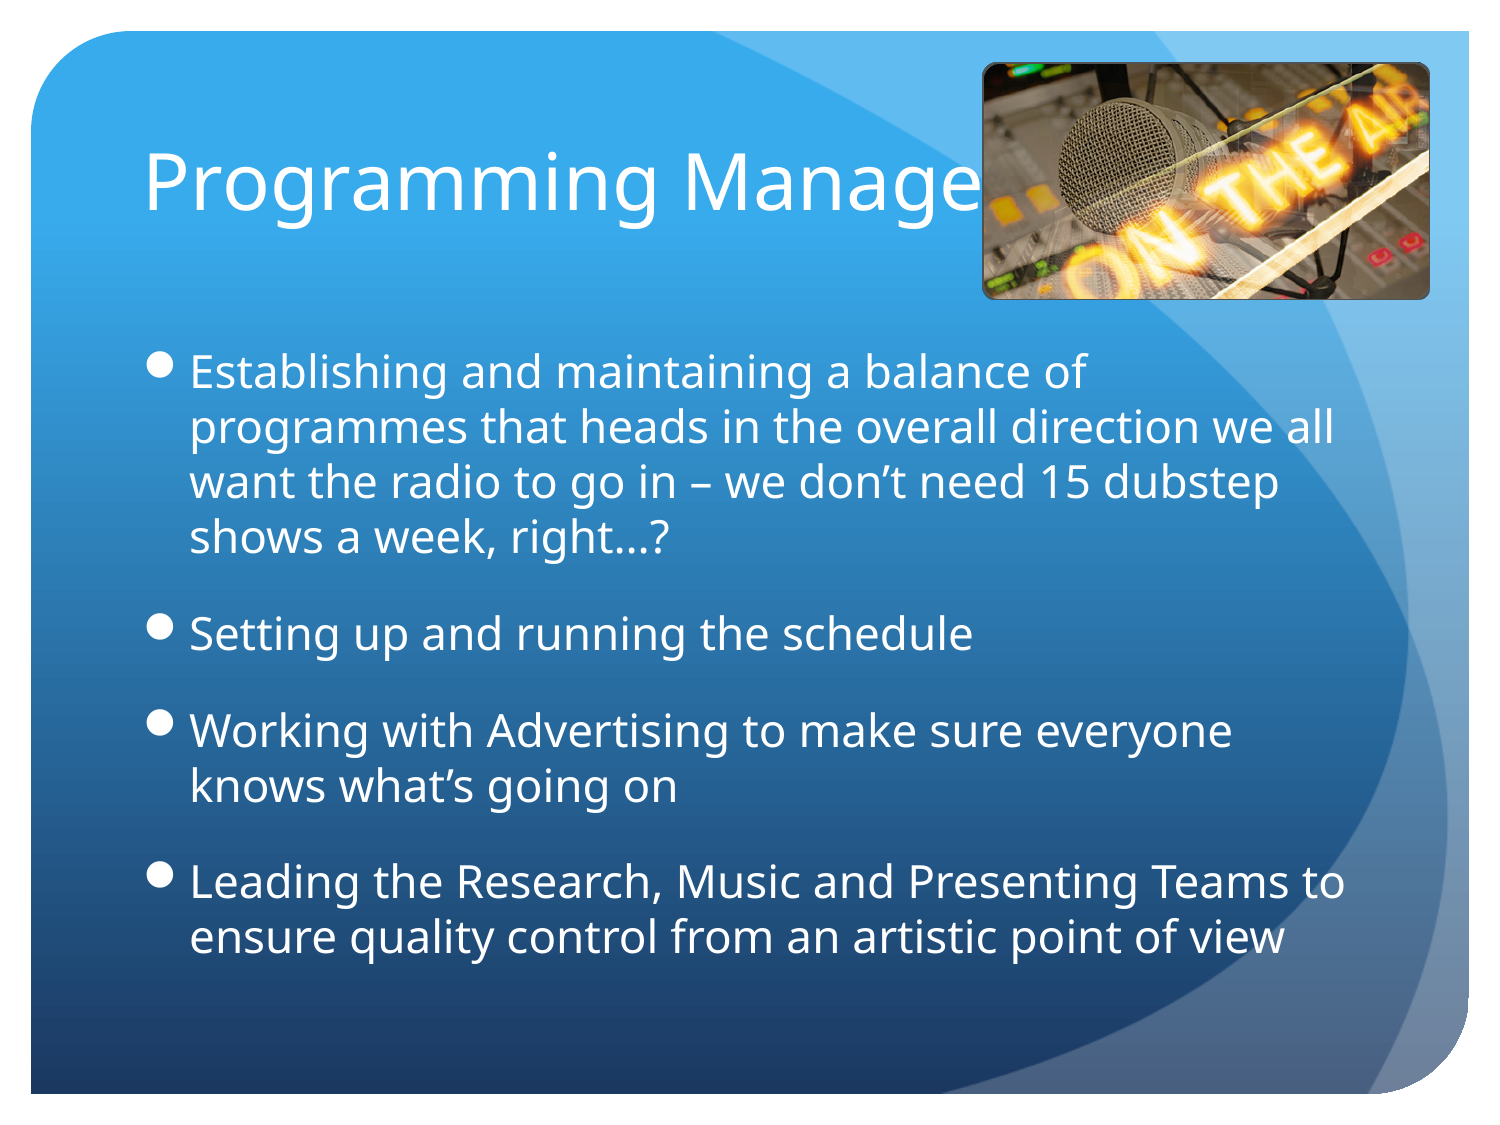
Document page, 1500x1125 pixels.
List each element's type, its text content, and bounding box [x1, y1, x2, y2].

picture [24, 30, 1473, 1094]
list Establishing and maintaining a balance of programmes that heads in the overall direction we all want the radio to go in – we don’t need 15 dubstep shows a week, right…? Setting up and running the schedule Working with Advertising to make sure everyone knows what’s going on Leading the Research, Music and Presenting Teams to ensure quality control from an artistic point of view [127, 335, 1372, 991]
title Programming Manager [127, 62, 982, 234]
